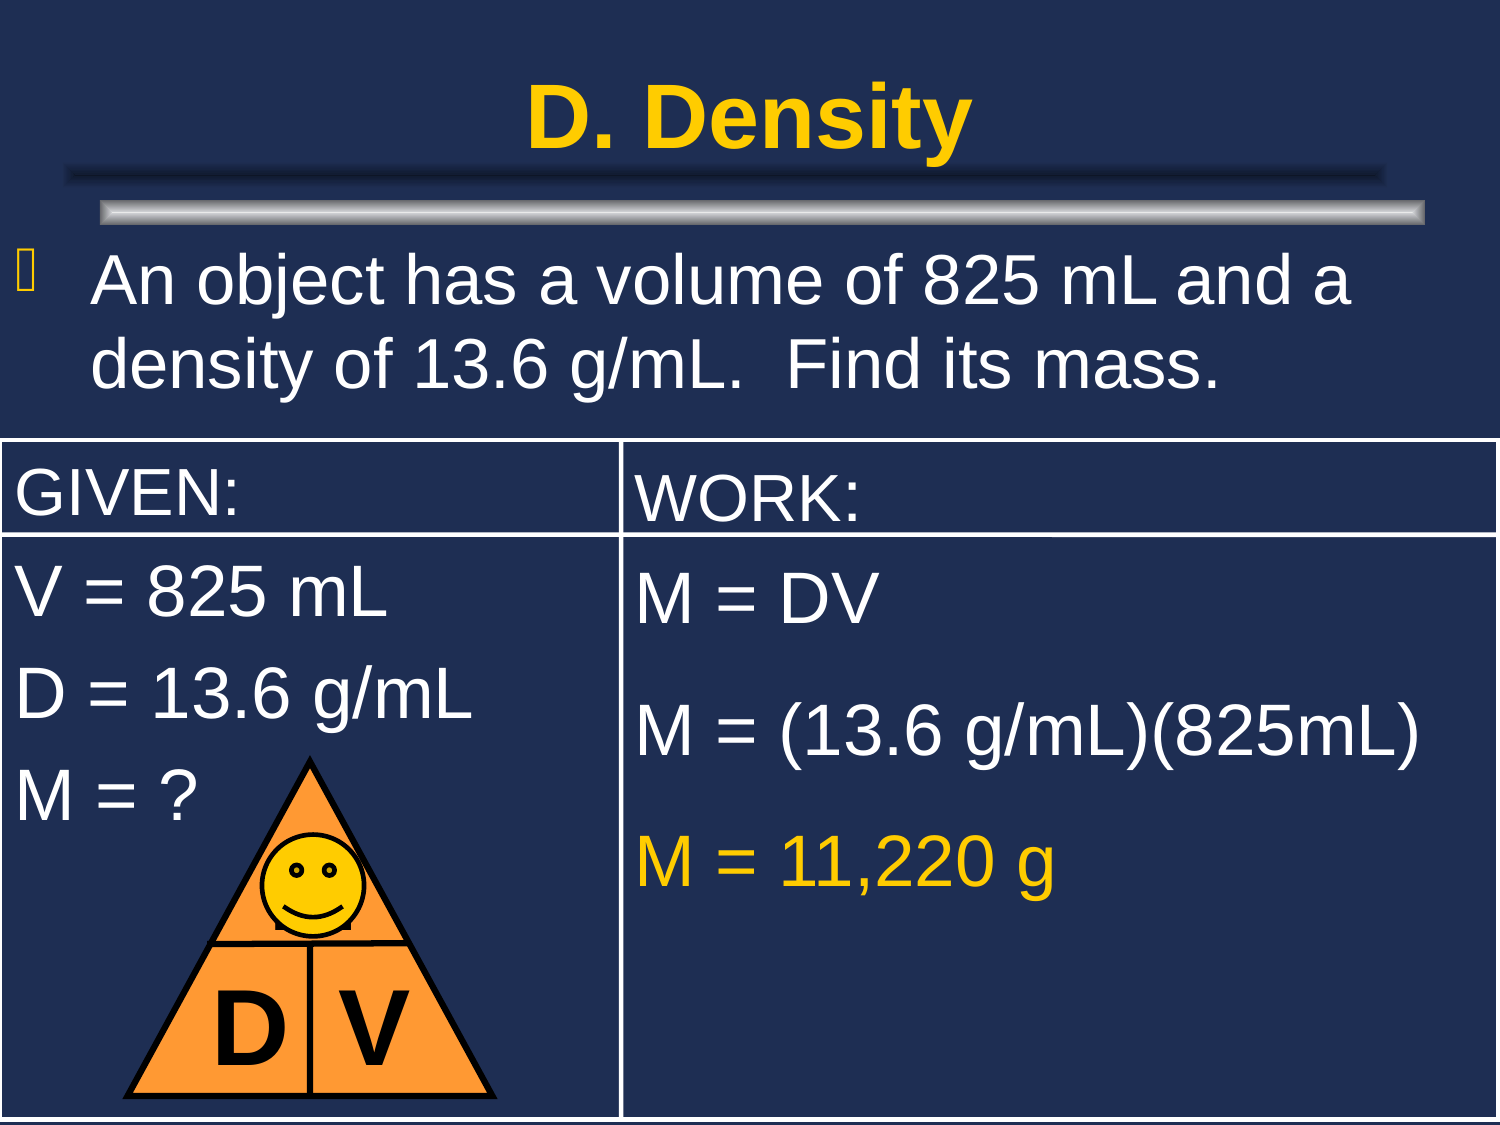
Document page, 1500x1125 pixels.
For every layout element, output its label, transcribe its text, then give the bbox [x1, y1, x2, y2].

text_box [127, 761, 493, 1097]
title D. Density [112, 37, 1388, 176]
list An object has a volume of 825 mL and a density of 13.6 g/mL. Find its mass. [0, 225, 1500, 441]
text_box GIVEN: V = 825 mL D = 13.6 g/mL M = ? [0, 441, 619, 534]
text_box WORK: M = DV M = (13.6 g/mL)(825mL) M = 11,220 g [622, 441, 1500, 534]
text_box GIVEN: V = 825 mL D = 13.6 g/mL M = ? [0, 535, 619, 867]
text_box [0, 867, 1498, 1120]
text_box WORK: M = DV M = (13.6 g/mL)(825mL) M = 11,220 g [622, 535, 1500, 1021]
